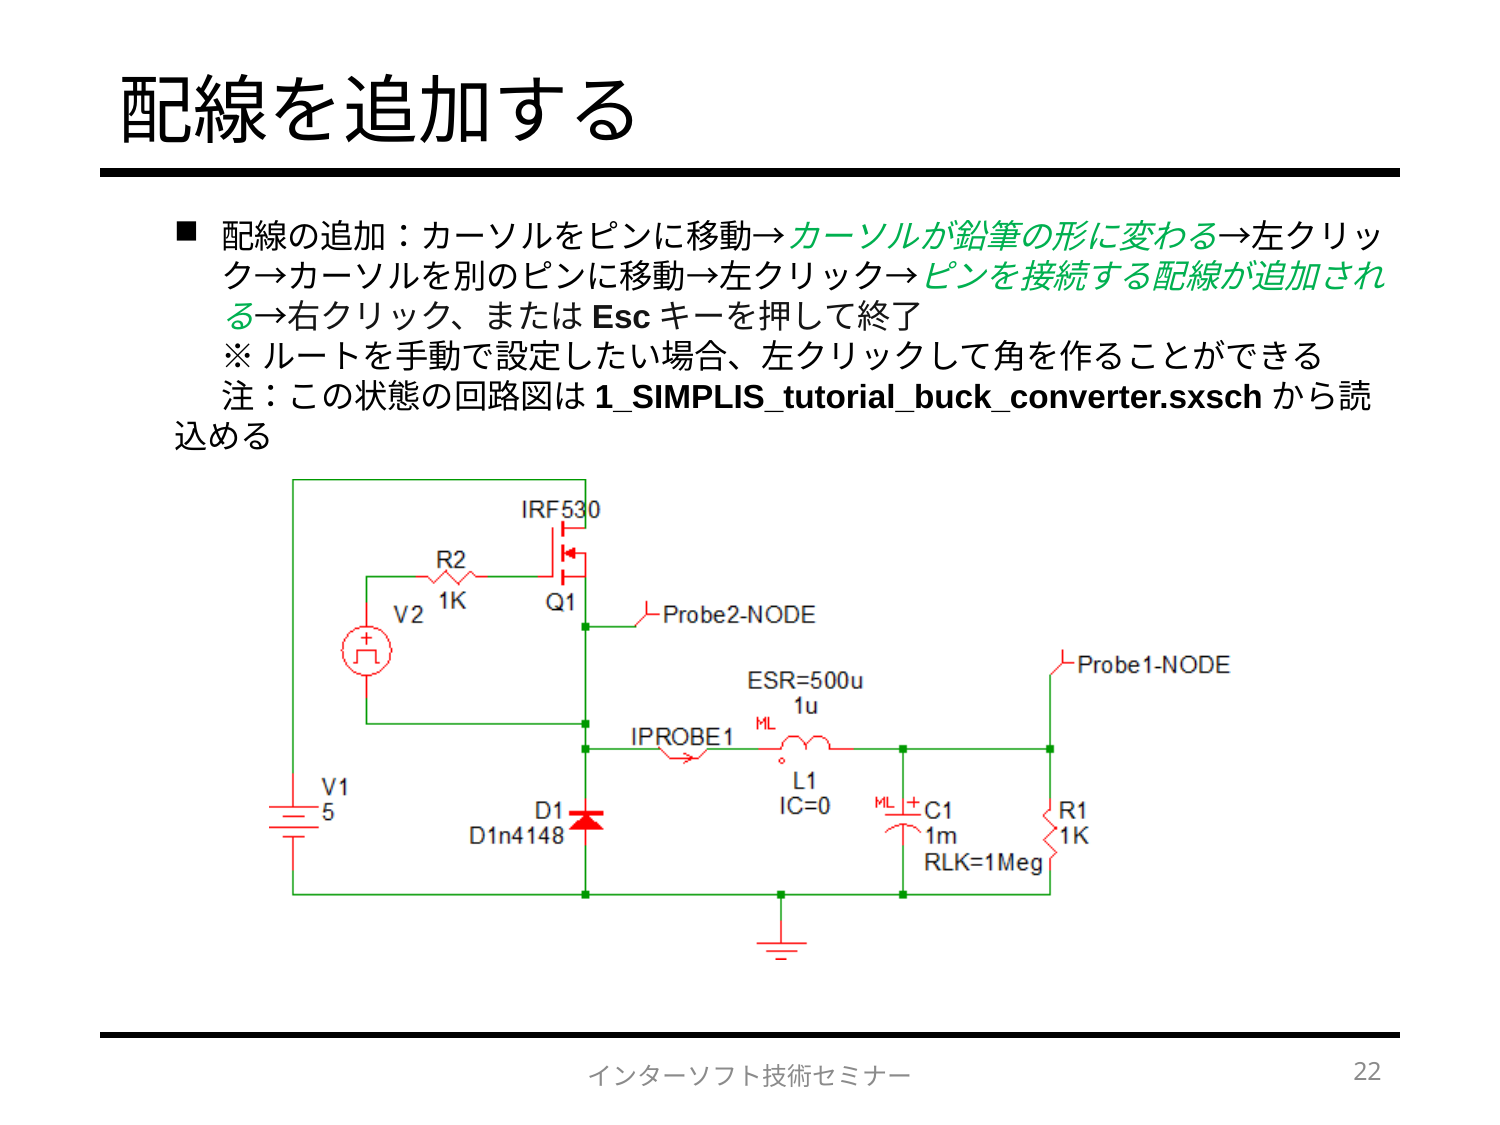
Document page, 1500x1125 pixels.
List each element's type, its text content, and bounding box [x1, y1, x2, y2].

text_box 配線の追加：カーソルをピンに移動→カーソルが鉛筆の形に変わる→左クリック→カーソルを別のピンに移動→左クリック→ピンを接続する配線が追加される→右クリック、またはEscキーを押して終了 ※ルートを手動で設定したい場合、左クリックして角を作ることができる 注：この状態の回路図は1_SIMPLIS_tutorial_buck_converter.sxschから読込める [159, 208, 1404, 463]
picture [269, 479, 1231, 960]
title 配線を追加する [103, 59, 1403, 167]
slide_number 22 [1059, 1042, 1397, 1103]
footer インターソフト技術セミナー [496, 1045, 1004, 1105]
